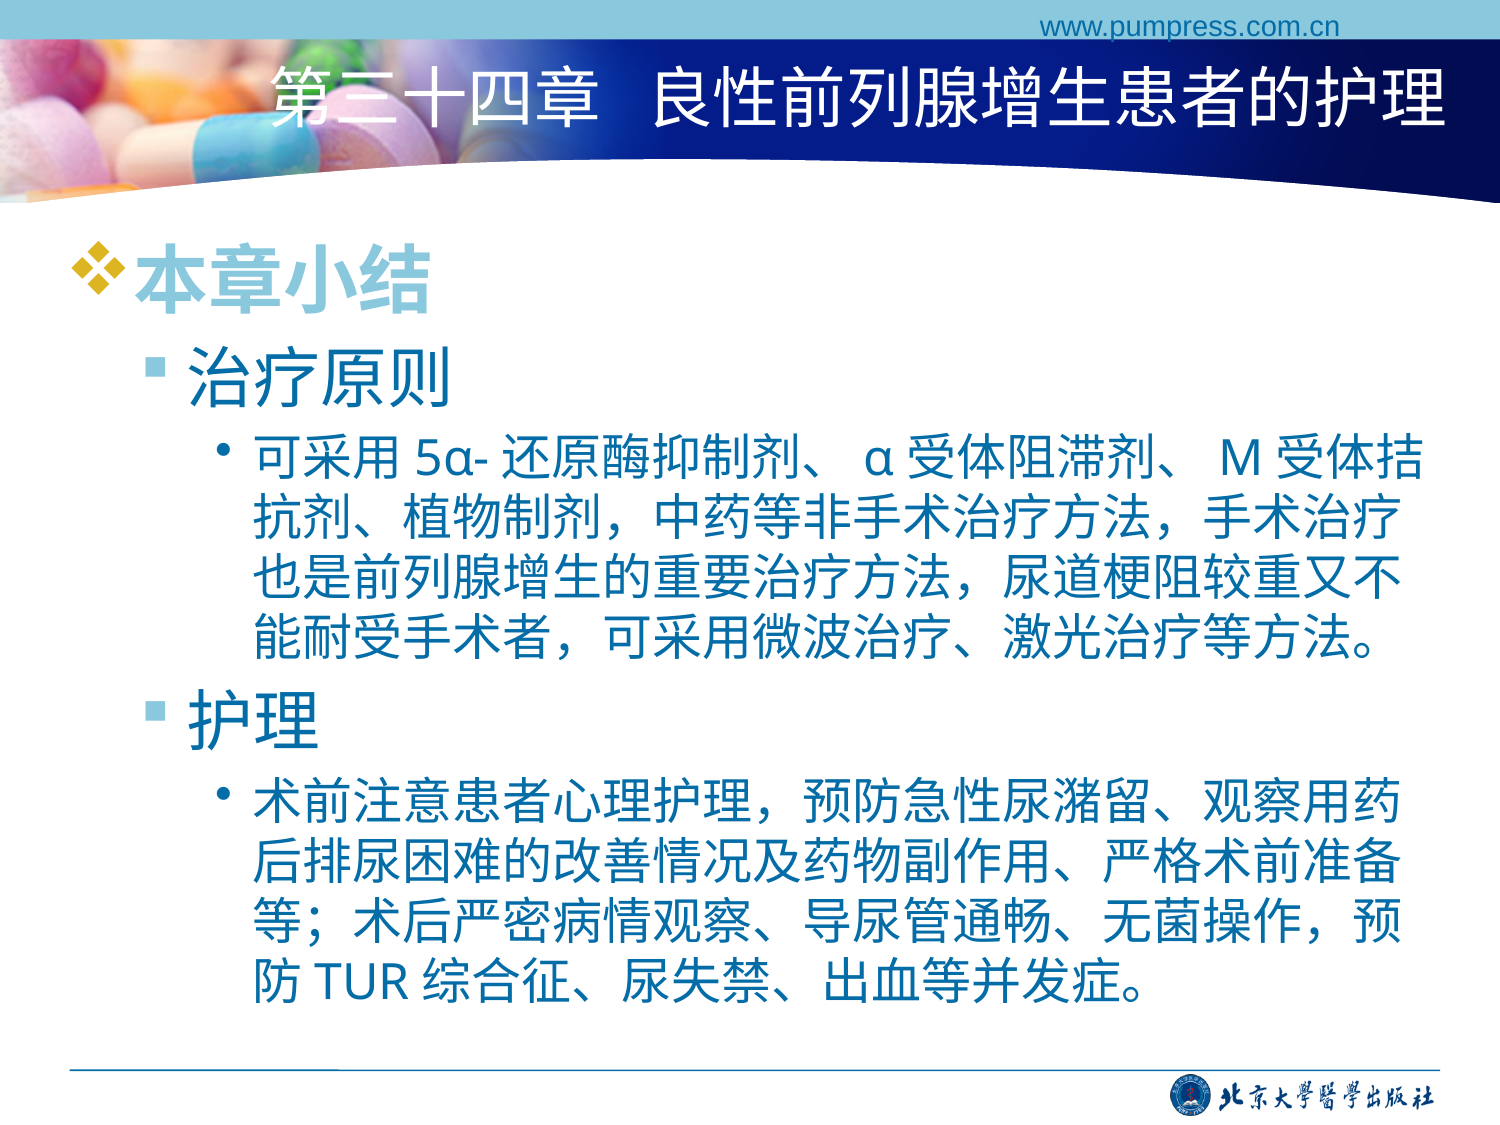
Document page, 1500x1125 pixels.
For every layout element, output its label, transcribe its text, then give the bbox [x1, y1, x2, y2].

picture [1170, 1074, 1436, 1118]
slide_number www.pumpress.com.cn [1025, 0, 1463, 38]
title 第三十四章 良性前列腺增生患者的护理 [137, 49, 1463, 143]
list 本章小结 治疗原则 可采用5α-还原酶抑制剂、α受体阻滞剂、M受体拮抗剂、植物制剂，中药等非手术治疗方法，手术治疗也是前列腺增生的重要治疗方法，尿道梗阻较重又不能耐受手术者，可采用微波治疗、激光治疗等方法。 护理 术前注意患者心理护理，预防急性尿潴留、观察用药后排尿困难的改善情况及药物副作用、严格术前准备等；术后严密病情观察、导尿管通畅、无菌操作，预防TUR综合征、尿失禁、出血等并发症。 [49, 224, 1463, 1026]
picture [0, 40, 1500, 203]
